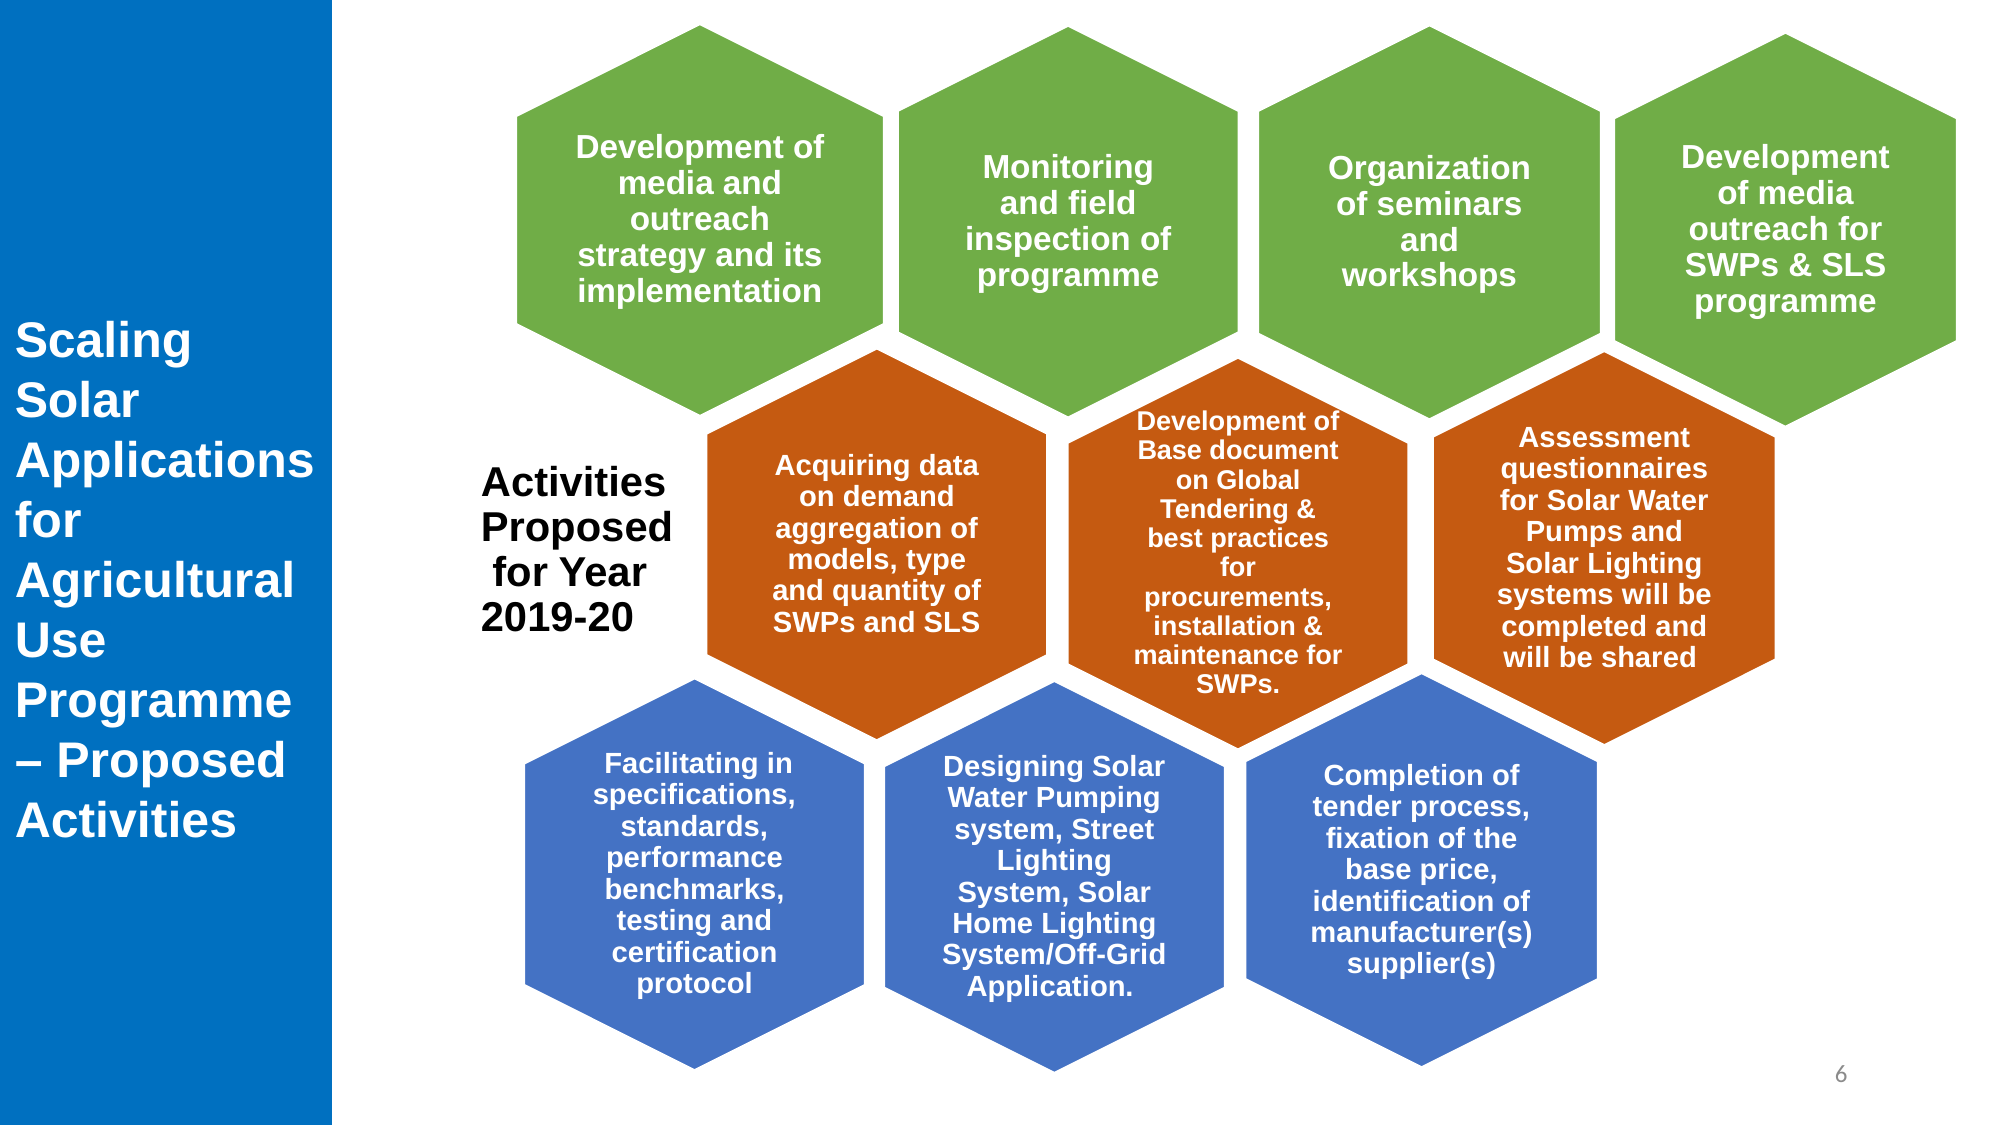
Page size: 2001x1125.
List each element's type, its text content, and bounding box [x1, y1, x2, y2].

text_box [468, 15, 2000, 1074]
slide_number 6 [1412, 1074, 1863, 1103]
text_box Scaling Solar Applications for Agricultural Use Programme – Proposed Activities [0, 0, 332, 1125]
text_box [987, 21, 2000, 1068]
